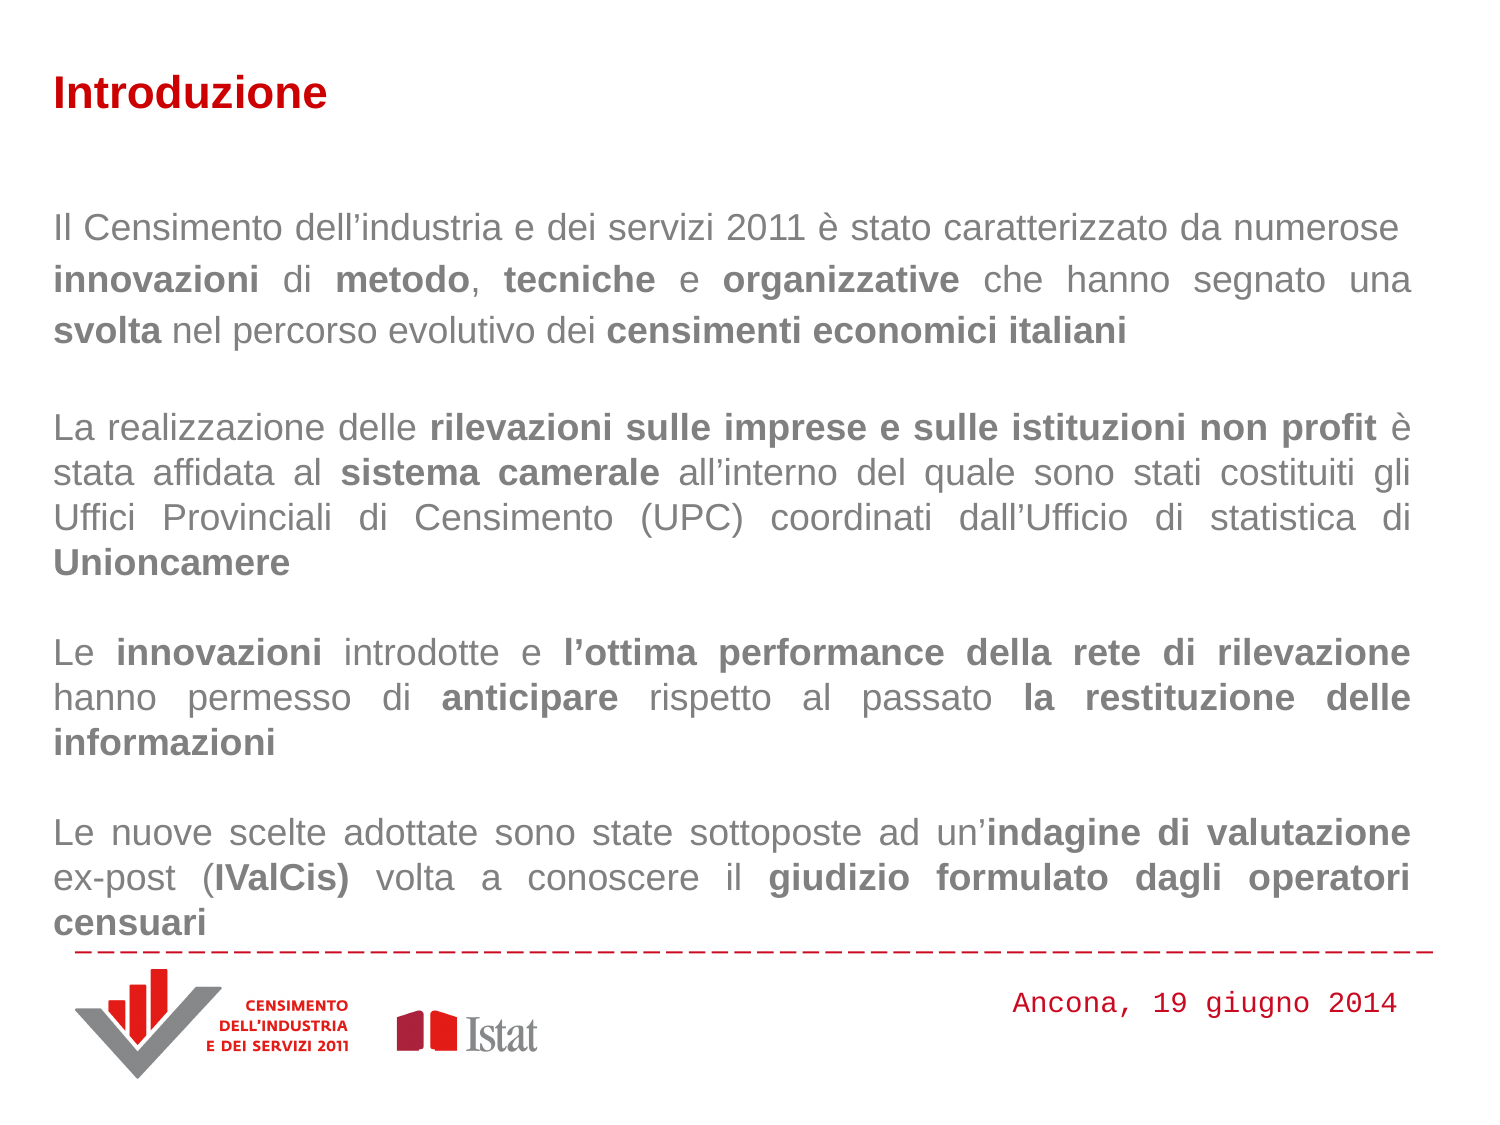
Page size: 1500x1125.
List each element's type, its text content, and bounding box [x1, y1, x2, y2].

text_box Introduzione [53, 54, 1162, 125]
text_box Il Censimento dell’industria e dei servizi 2011 è stato caratterizzato da numerose innovazioni di metodo, tecniche e organizzative che hanno segnato una svolta nel percorso evolutivo dei censimenti economici italiani La realizzazione delle rilevazioni sulle imprese e sulle istituzioni non profit è stata affidata al sistema camerale all’interno del quale sono stati costituiti gli Uffici Provinciali di Censimento (UPC) coordinati dall’Ufficio di statistica di Unioncamere Le innovazioni introdotte e l’ottima performance della rete di rilevazione hanno permesso di anticipare rispetto al passato la restituzione delle informazioni Le nuove scelte adottate sono state sottoposte ad un’indagine di valutazione ex-post (IValCis) volta a conoscere il giudizio formulato dagli operatori censuari [53, 196, 1412, 409]
text_box Ancona, 19 giugno 2014 [997, 976, 1483, 1026]
picture [74, 969, 538, 1082]
